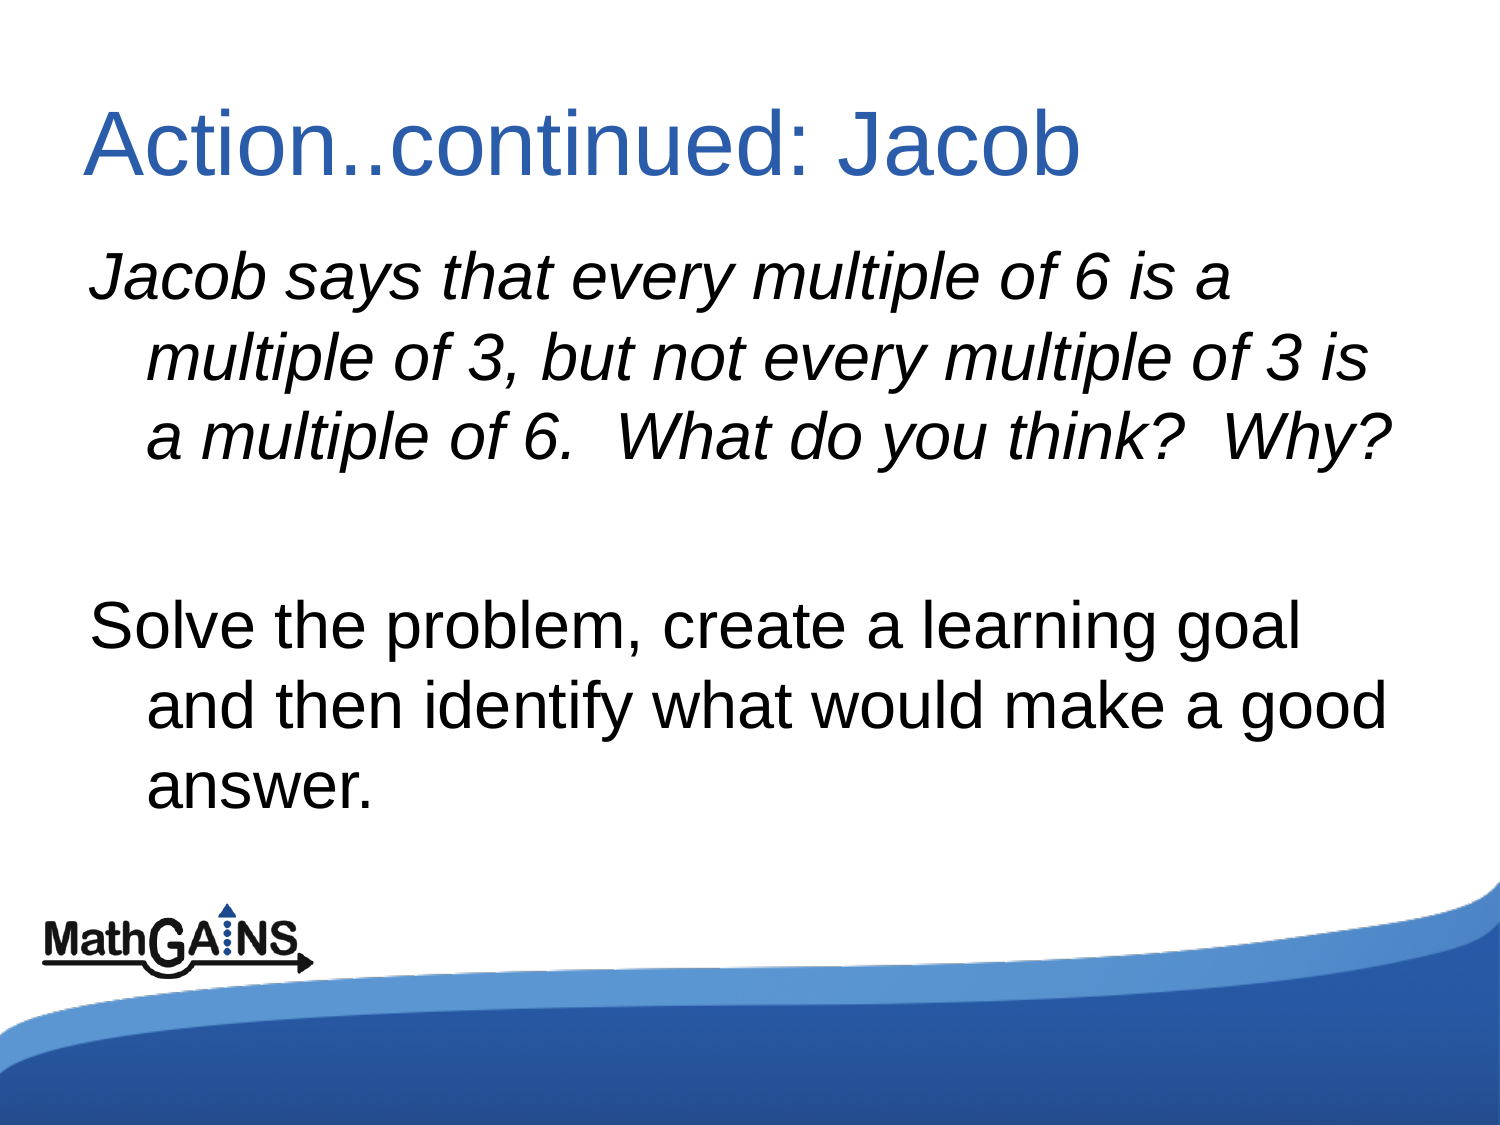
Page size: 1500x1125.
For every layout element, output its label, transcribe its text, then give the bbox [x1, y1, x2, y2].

title Action..continued: Jacob [74, 14, 1426, 224]
picture [0, 878, 1500, 1125]
list Jacob says that every multiple of 6 is a multiple of 3, but not every multiple of 3 is a multiple of 6. What do you think? Why? Solve the problem, create a learning goal and then identify what would make a good answer. [74, 224, 1426, 1088]
